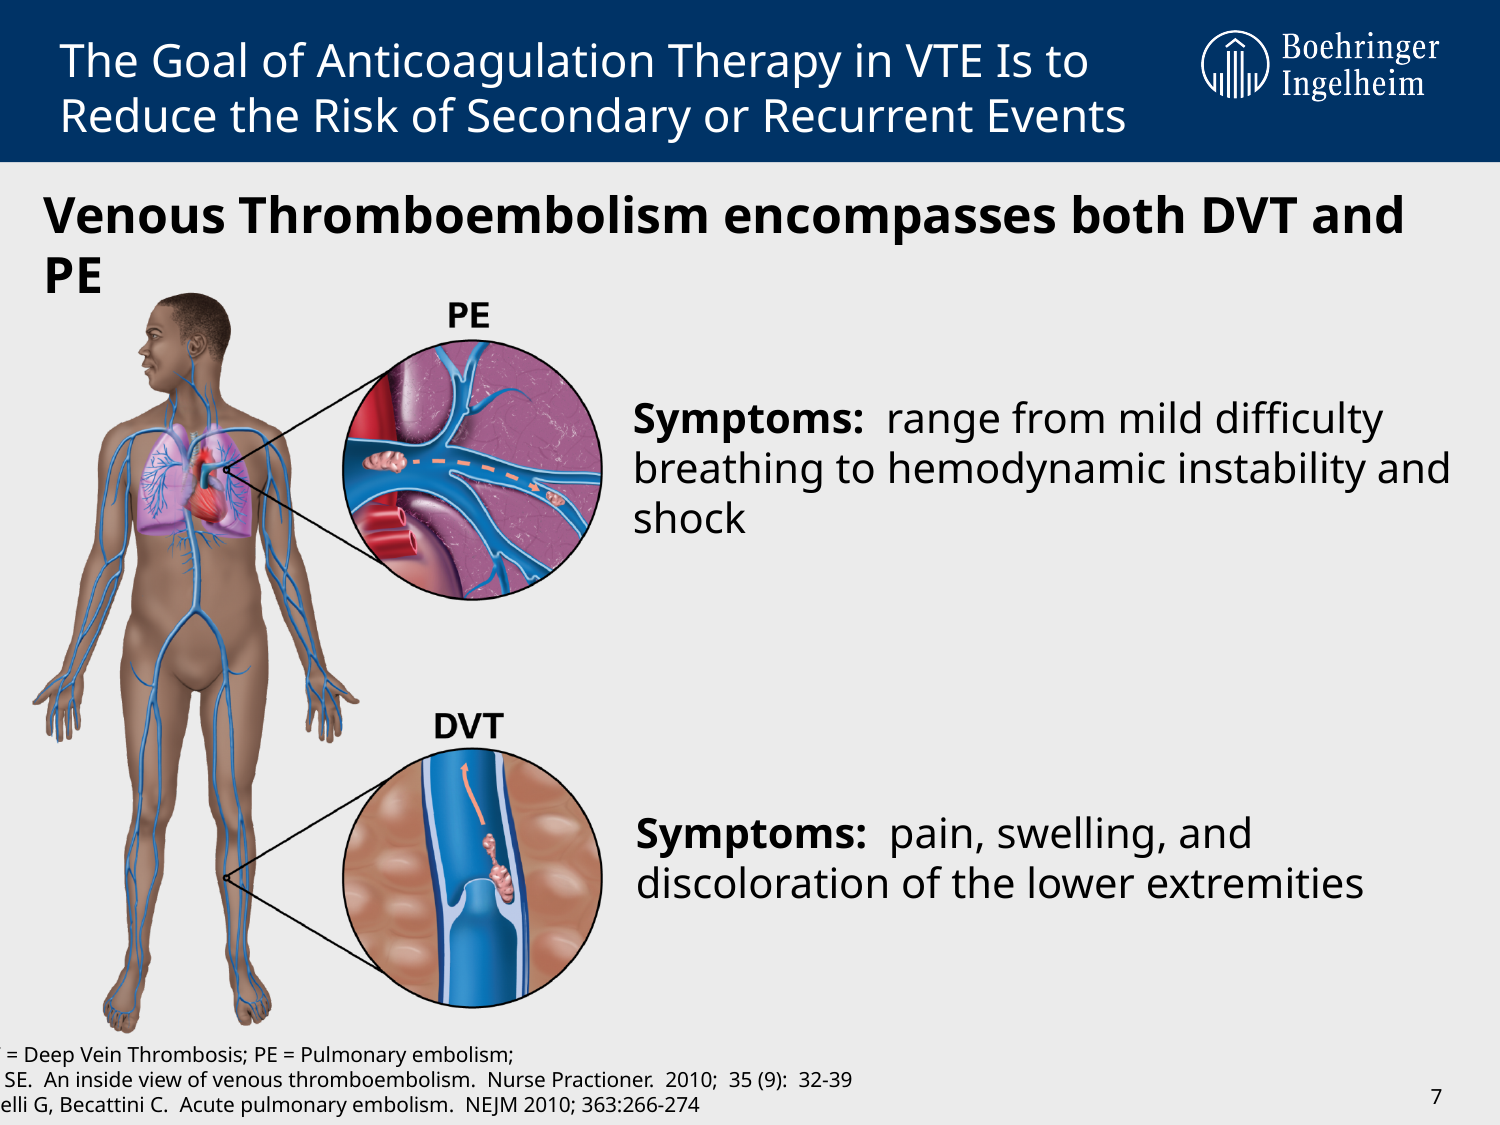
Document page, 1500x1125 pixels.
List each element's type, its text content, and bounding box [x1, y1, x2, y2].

text_box DVT = Deep Vein Thrombosis; PE = Pulmonary embolism; Gay SE. An inside view of venous thromboembolism. Nurse Practioner. 2010; 35 (9): 32-39 Agnelli G, Becattini C. Acute pulmonary embolism. NEJM 2010; 363:266-274 [0, 1034, 868, 1124]
list Venous Thromboembolism encompasses both DVT and PE [43, 182, 1457, 982]
text_box Symptoms: pain, swelling, and discoloration of the lower extremities [621, 799, 1455, 915]
picture [27, 286, 613, 1038]
text_box Symptoms: range from mild difficulty breathing to hemodynamic instability and shock [618, 384, 1477, 550]
title The Goal of Anticoagulation Therapy in VTE Is to Reduce the Risk of Secondary or Recurrent Events [59, 30, 1172, 143]
picture [1200, 29, 1441, 103]
slide_number 7 [1294, 1082, 1443, 1113]
